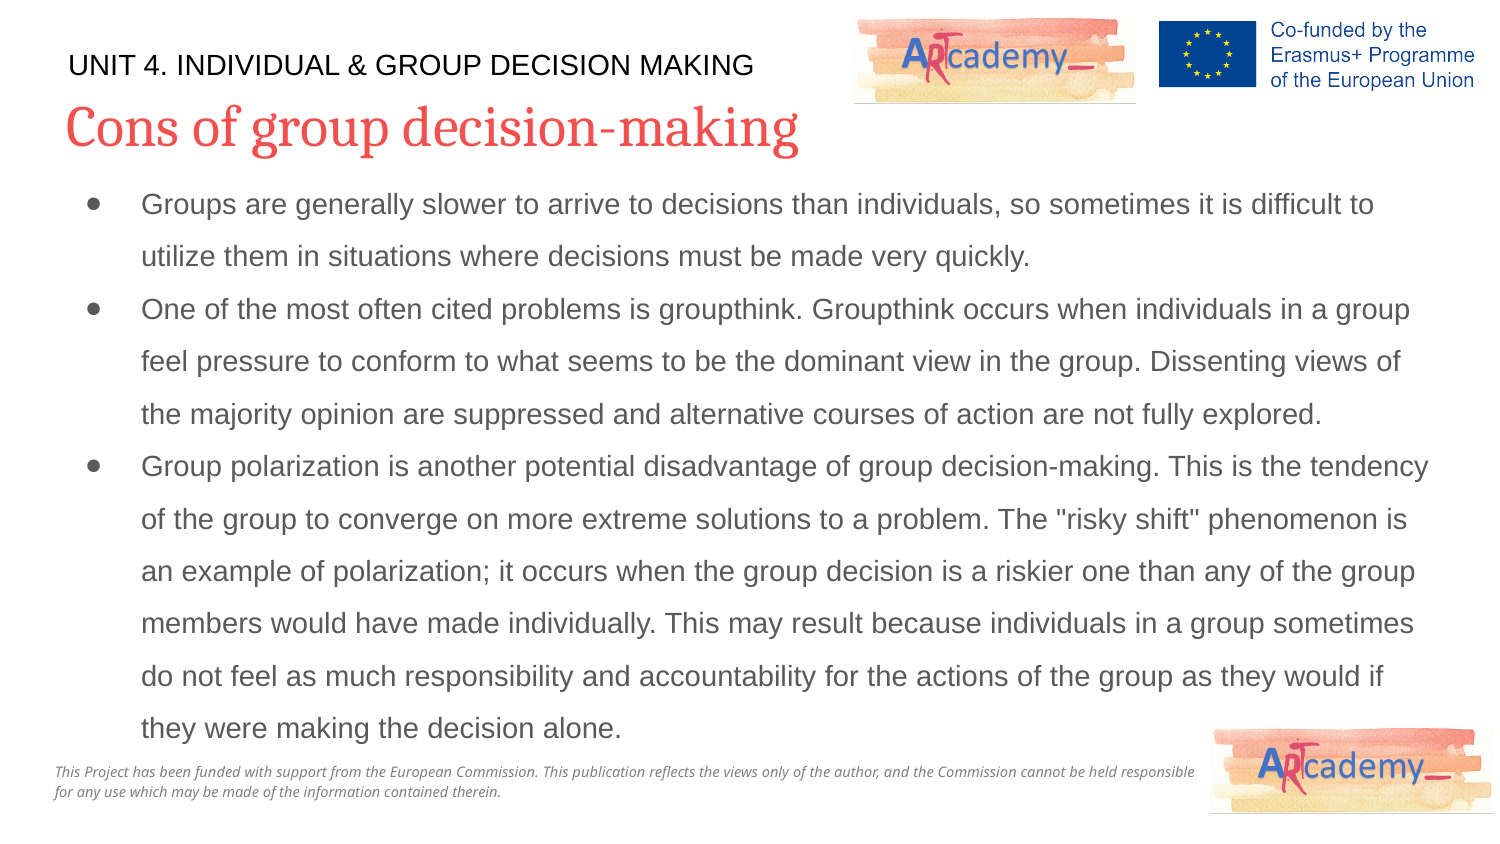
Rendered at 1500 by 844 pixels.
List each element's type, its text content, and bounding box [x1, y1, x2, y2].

text_box UNIT 4. INDIVIDUAL & GROUP DECISION MAKING [53, 39, 812, 89]
text_box This Project has been funded with support from the European Commission. This publication reflects the views only of the author, and the Commission cannot be held responsible for any use which may be made of the information contained therein. [39, 754, 1205, 799]
picture [1210, 709, 1493, 844]
picture [1158, 21, 1474, 91]
list Groups are generally slower to arrive to decisions than individuals, so sometimes it is difficult to utilize them in situations where decisions must be made very quickly. One of the most often cited problems is groupthink. Groupthink occurs when individuals in a group feel pressure to conform to what seems to be the dominant view in the group. Dissenting views of the majority opinion are suppressed and alternative courses of action are not fully explored. Group polarization is another potential disadvantage of group decision-making. This is the tendency of the group to converge on more extreme solutions to a problem. The "risky shift" phenomenon is an example of polarization; it occurs when the group decision is a riskier one than any of the group members would have made individually. This may result because individuals in a group sometimes do not feel as much responsibility and accountability for the actions of the group as they would if they were making the decision alone. [51, 152, 1449, 754]
title Cons of group decision-making [51, 72, 1449, 152]
picture [854, 0, 1137, 134]
